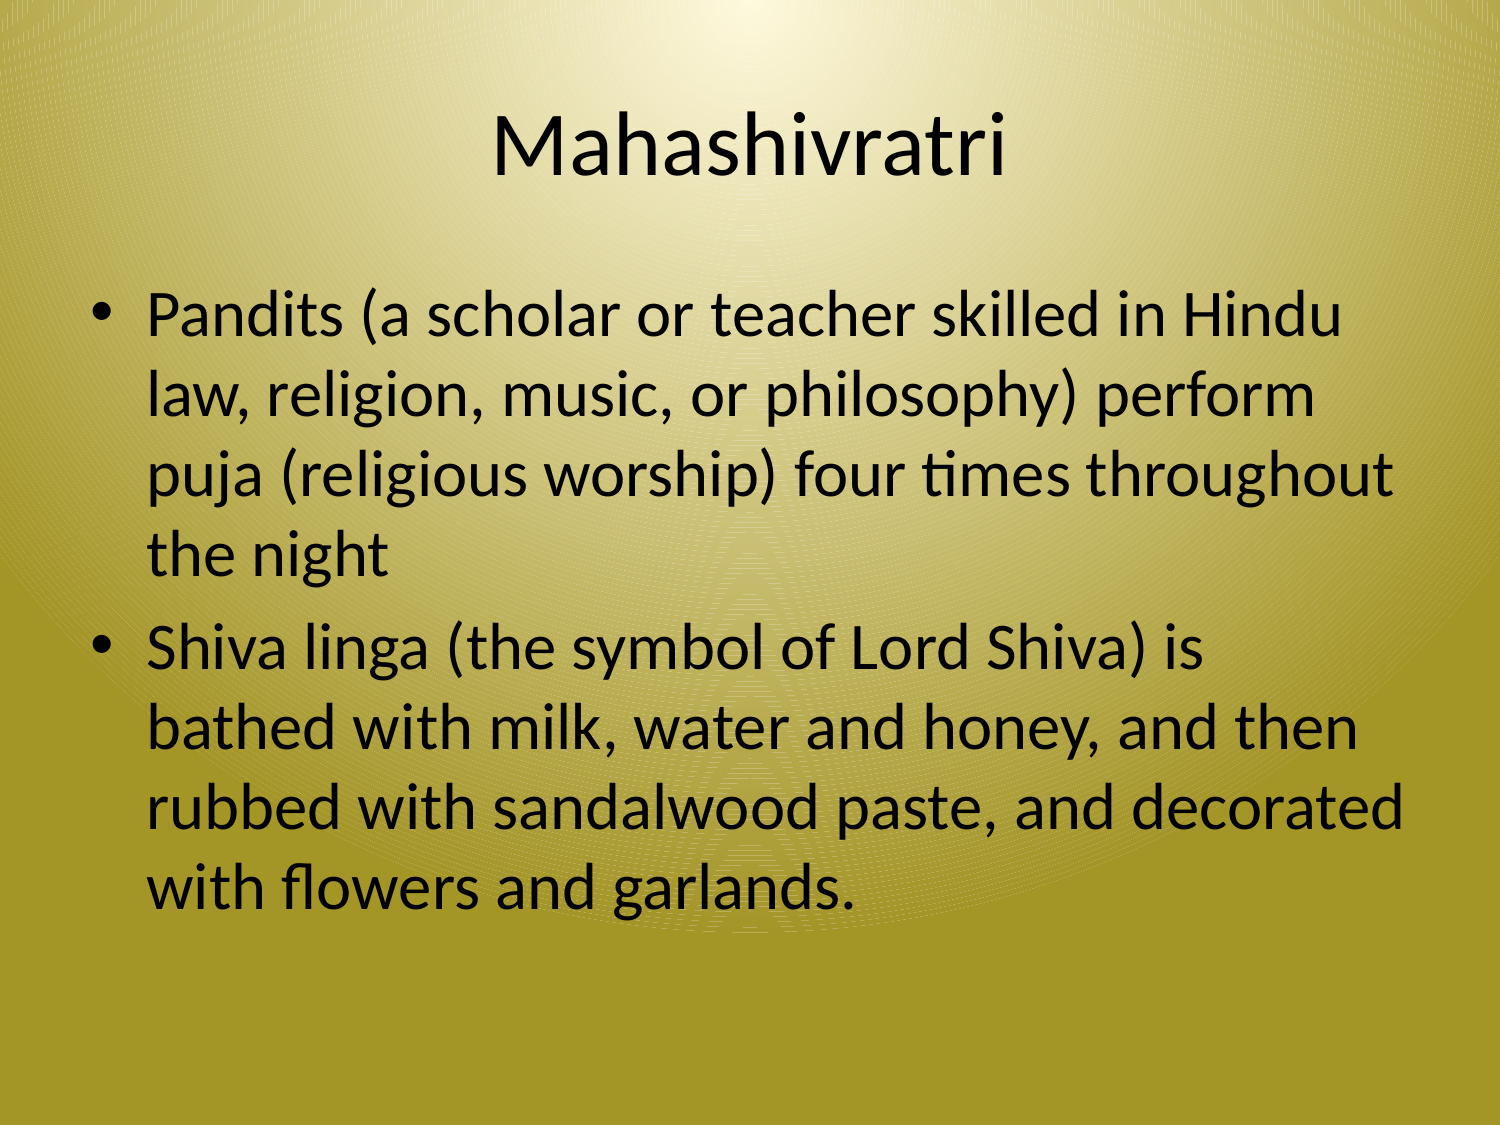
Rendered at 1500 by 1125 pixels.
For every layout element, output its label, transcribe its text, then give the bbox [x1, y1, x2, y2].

list Pandits (a scholar or teacher skilled in Hindu law, religion, music, or philosophy) perform puja (religious worship) four times throughout the night Shiva linga (the symbol of Lord Shiva) is bathed with milk, water and honey, and then rubbed with sandalwood paste, and decorated with flowers and garlands. [75, 262, 1425, 1005]
title Mahashivratri [75, 45, 1425, 233]
